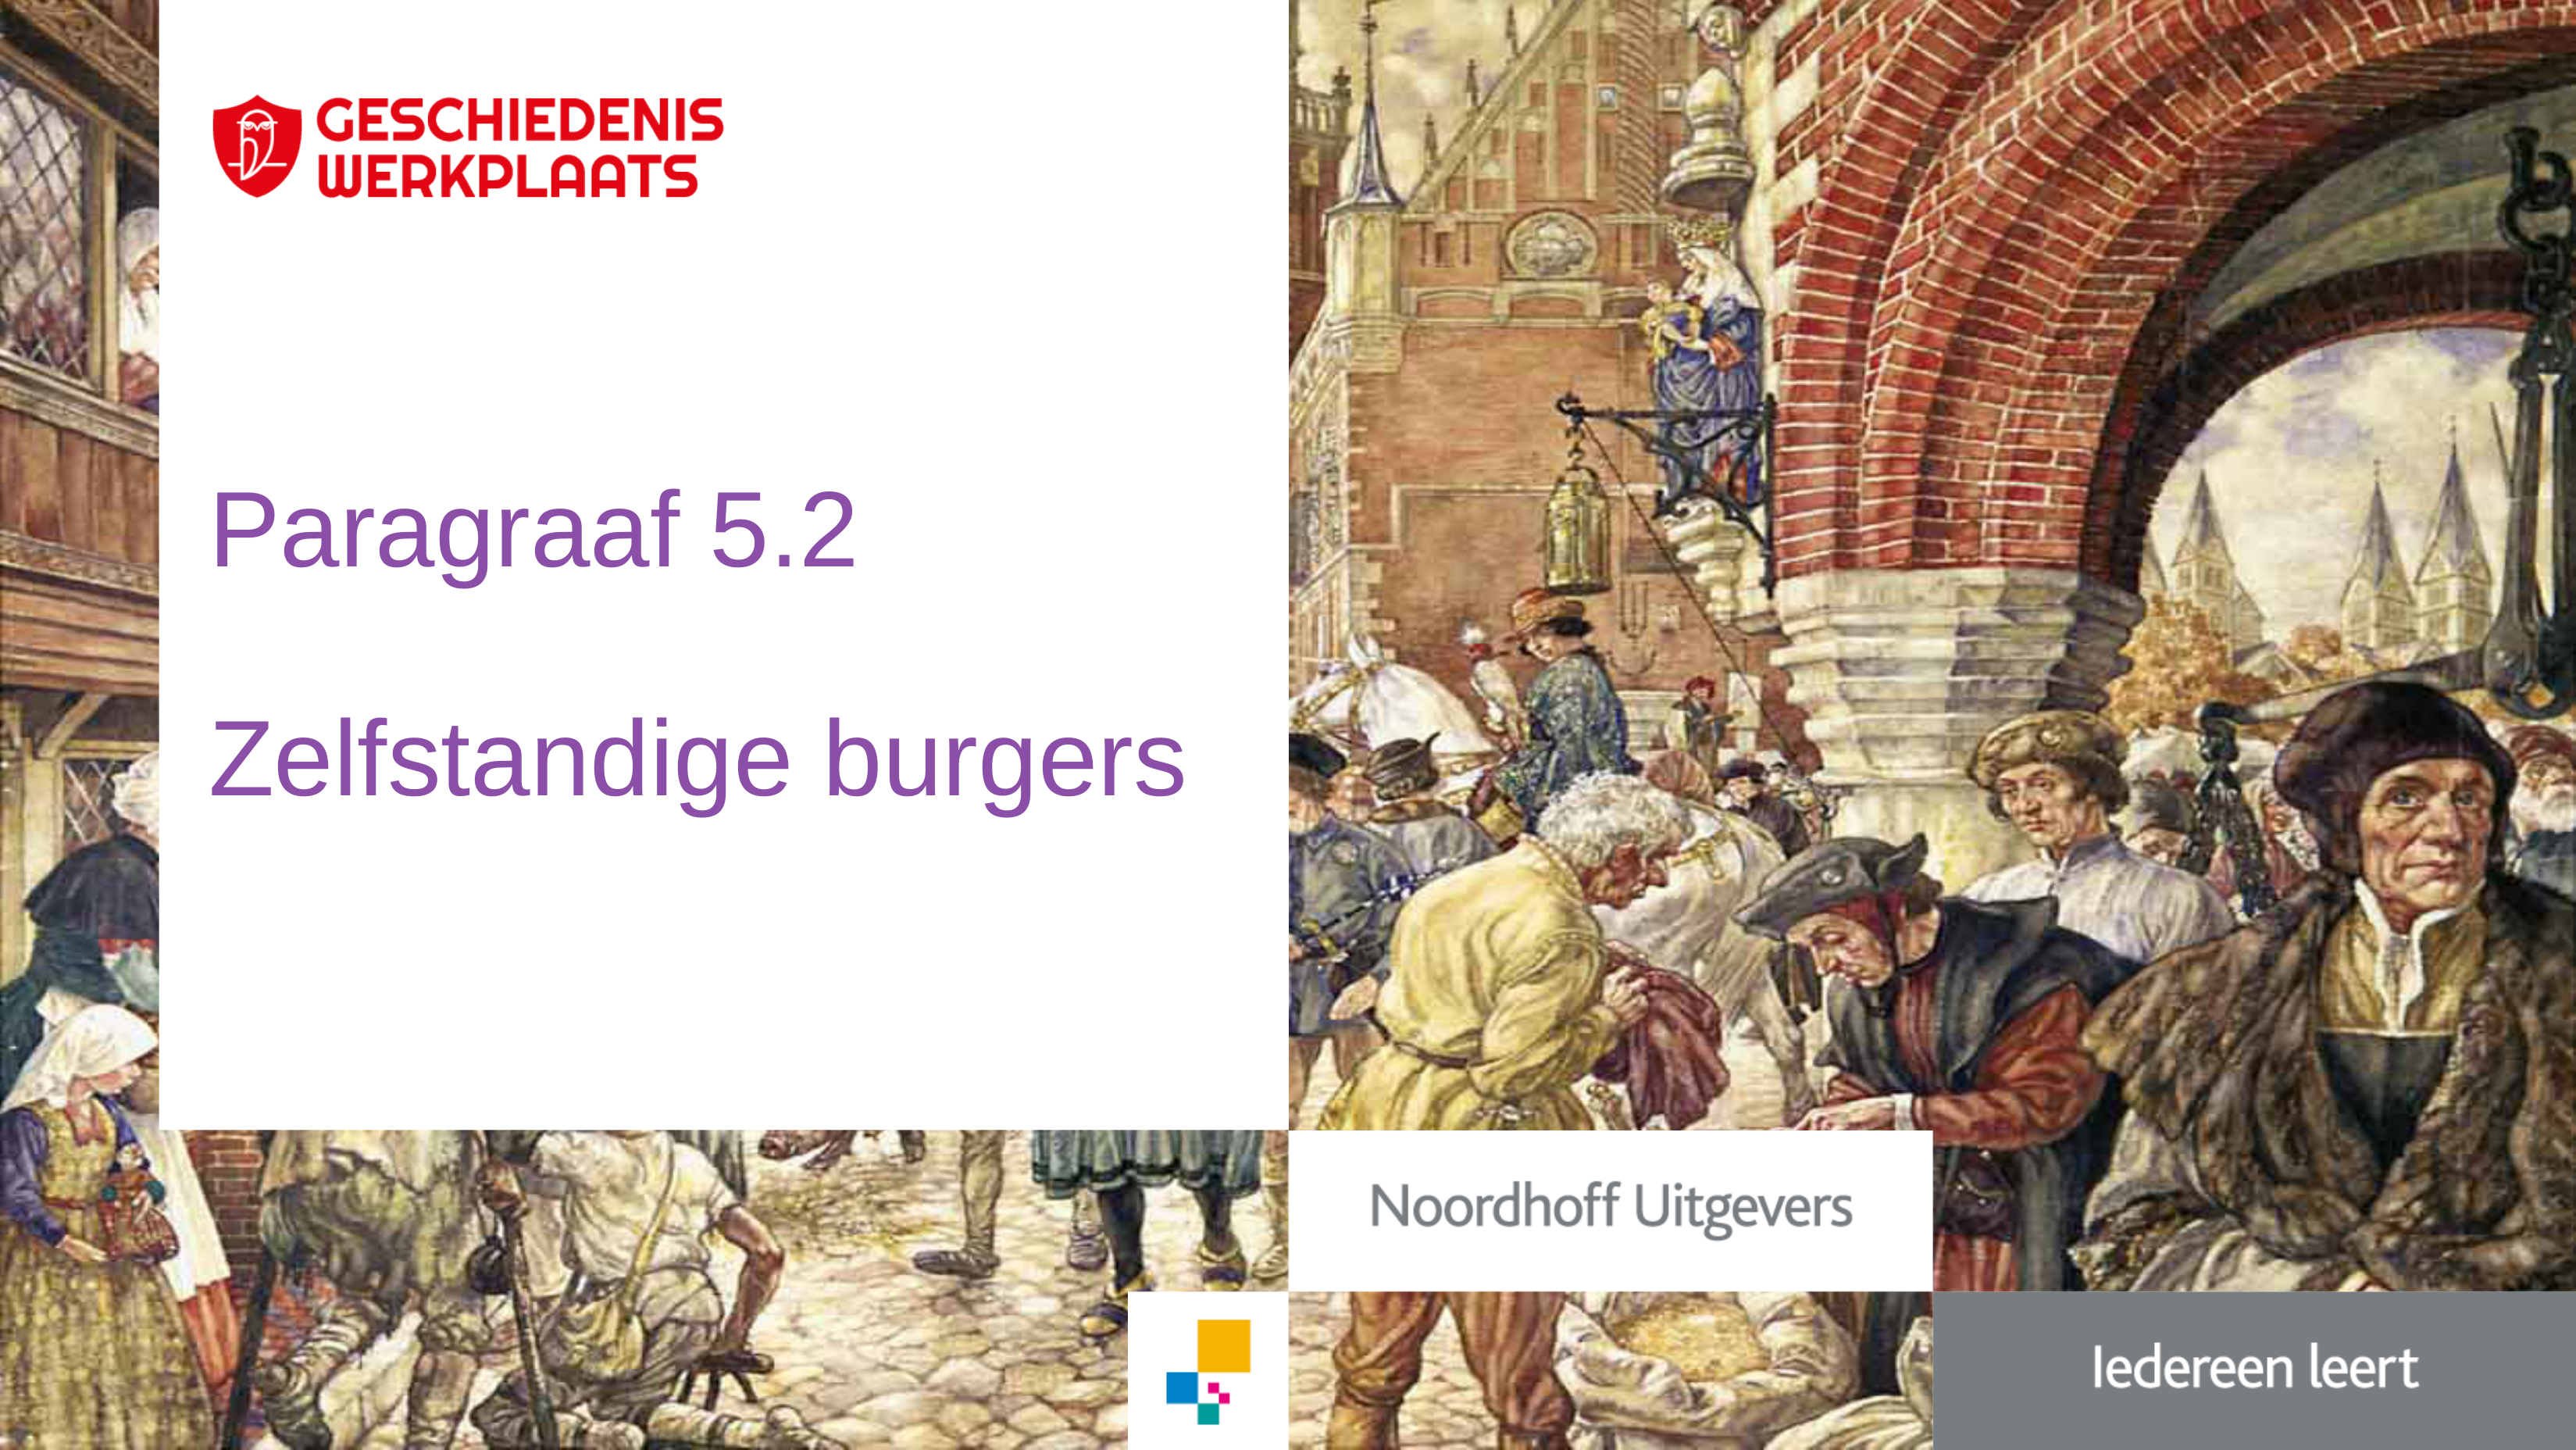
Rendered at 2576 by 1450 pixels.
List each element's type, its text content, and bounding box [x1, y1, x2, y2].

picture [159, 0, 1185, 293]
picture [0, 0, 2576, 1450]
title Paragraaf 5.2 Zelfstandige burgers [159, 322, 1289, 968]
